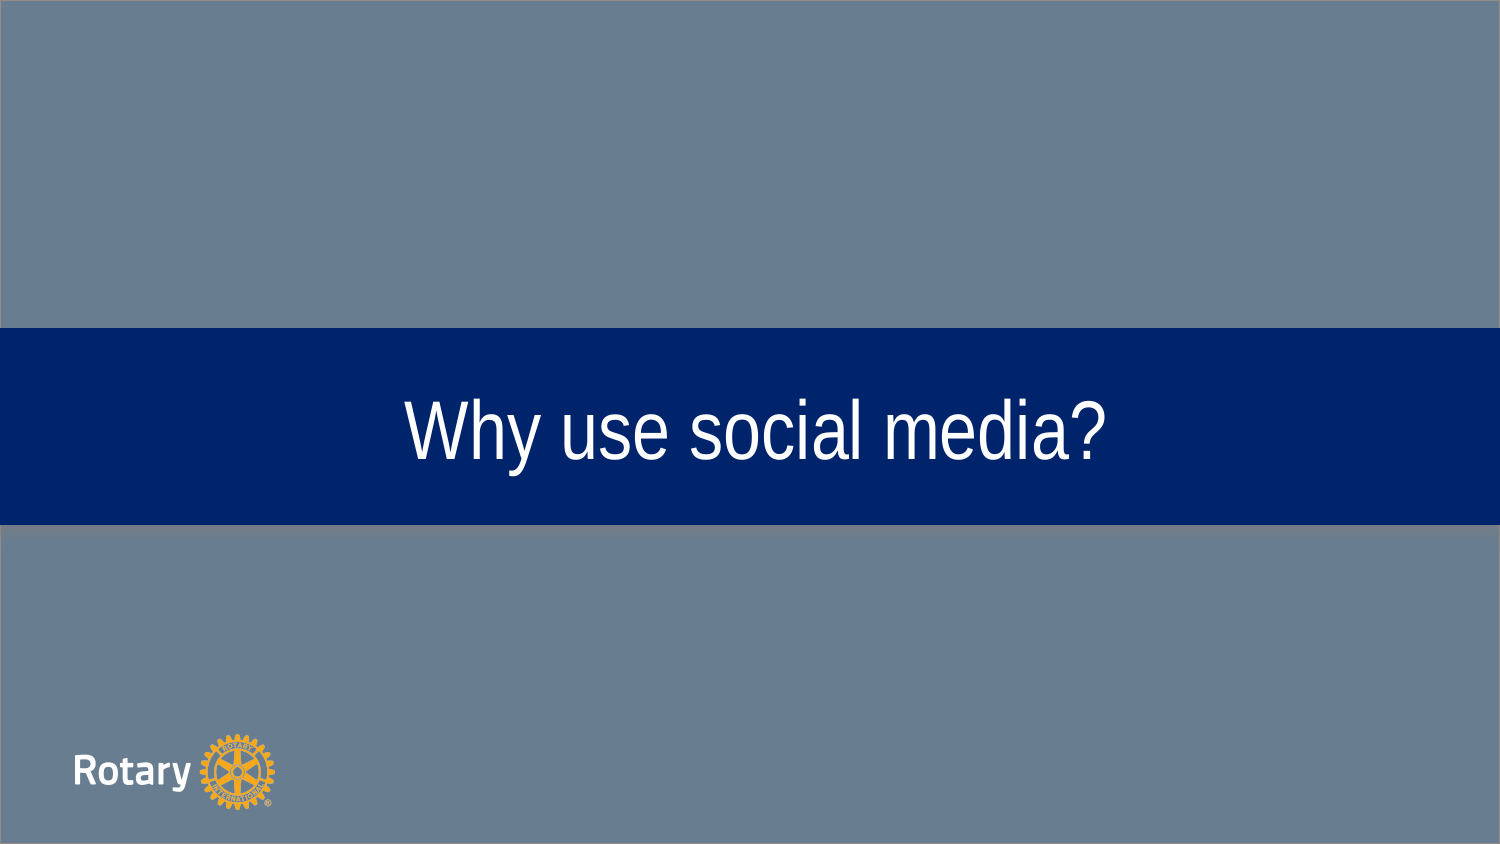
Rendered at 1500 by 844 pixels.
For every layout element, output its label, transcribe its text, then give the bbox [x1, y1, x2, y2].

title Why use social media? [12, 328, 1500, 525]
picture [75, 734, 275, 810]
